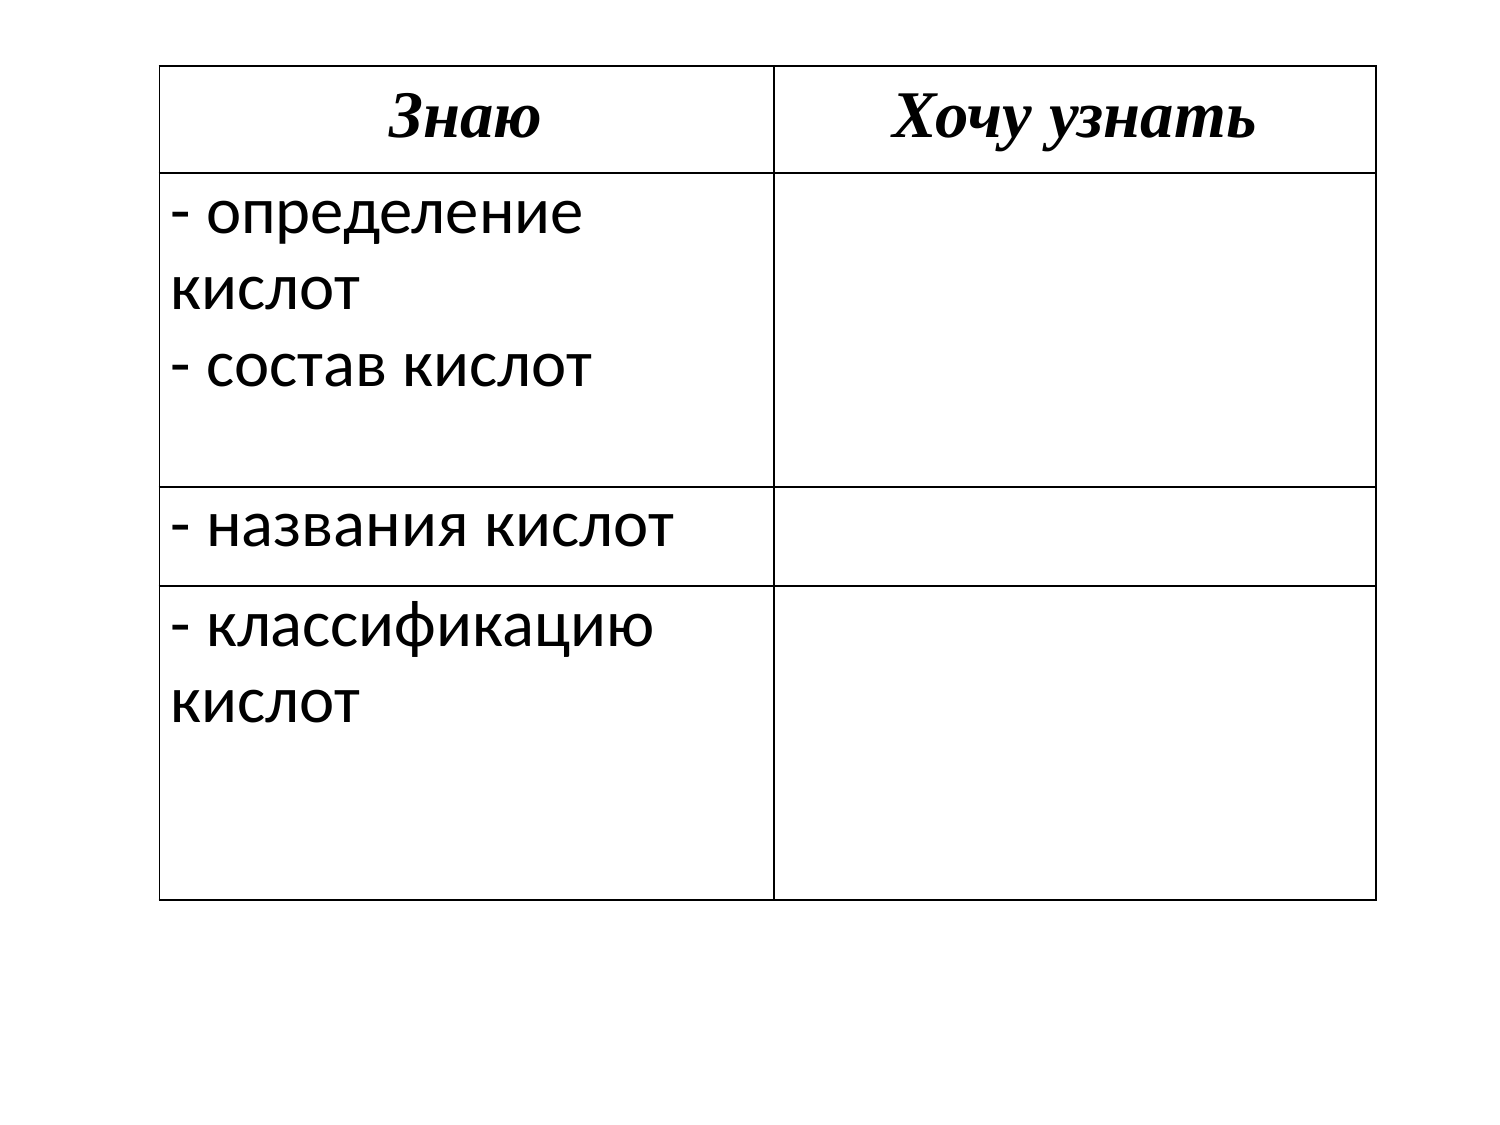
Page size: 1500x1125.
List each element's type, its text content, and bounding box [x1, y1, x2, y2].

table_cell [775, 587, 1375, 899]
table_cell - названия кислот [160, 488, 773, 585]
table_cell - определение кислот - состав кислот [160, 174, 773, 486]
table_cell - классификацию кислот [160, 587, 773, 899]
table_header Знаю [160, 67, 773, 172]
table_cell [775, 174, 1375, 486]
table_cell [775, 488, 1375, 585]
table_header Хочу узнать [775, 67, 1375, 172]
